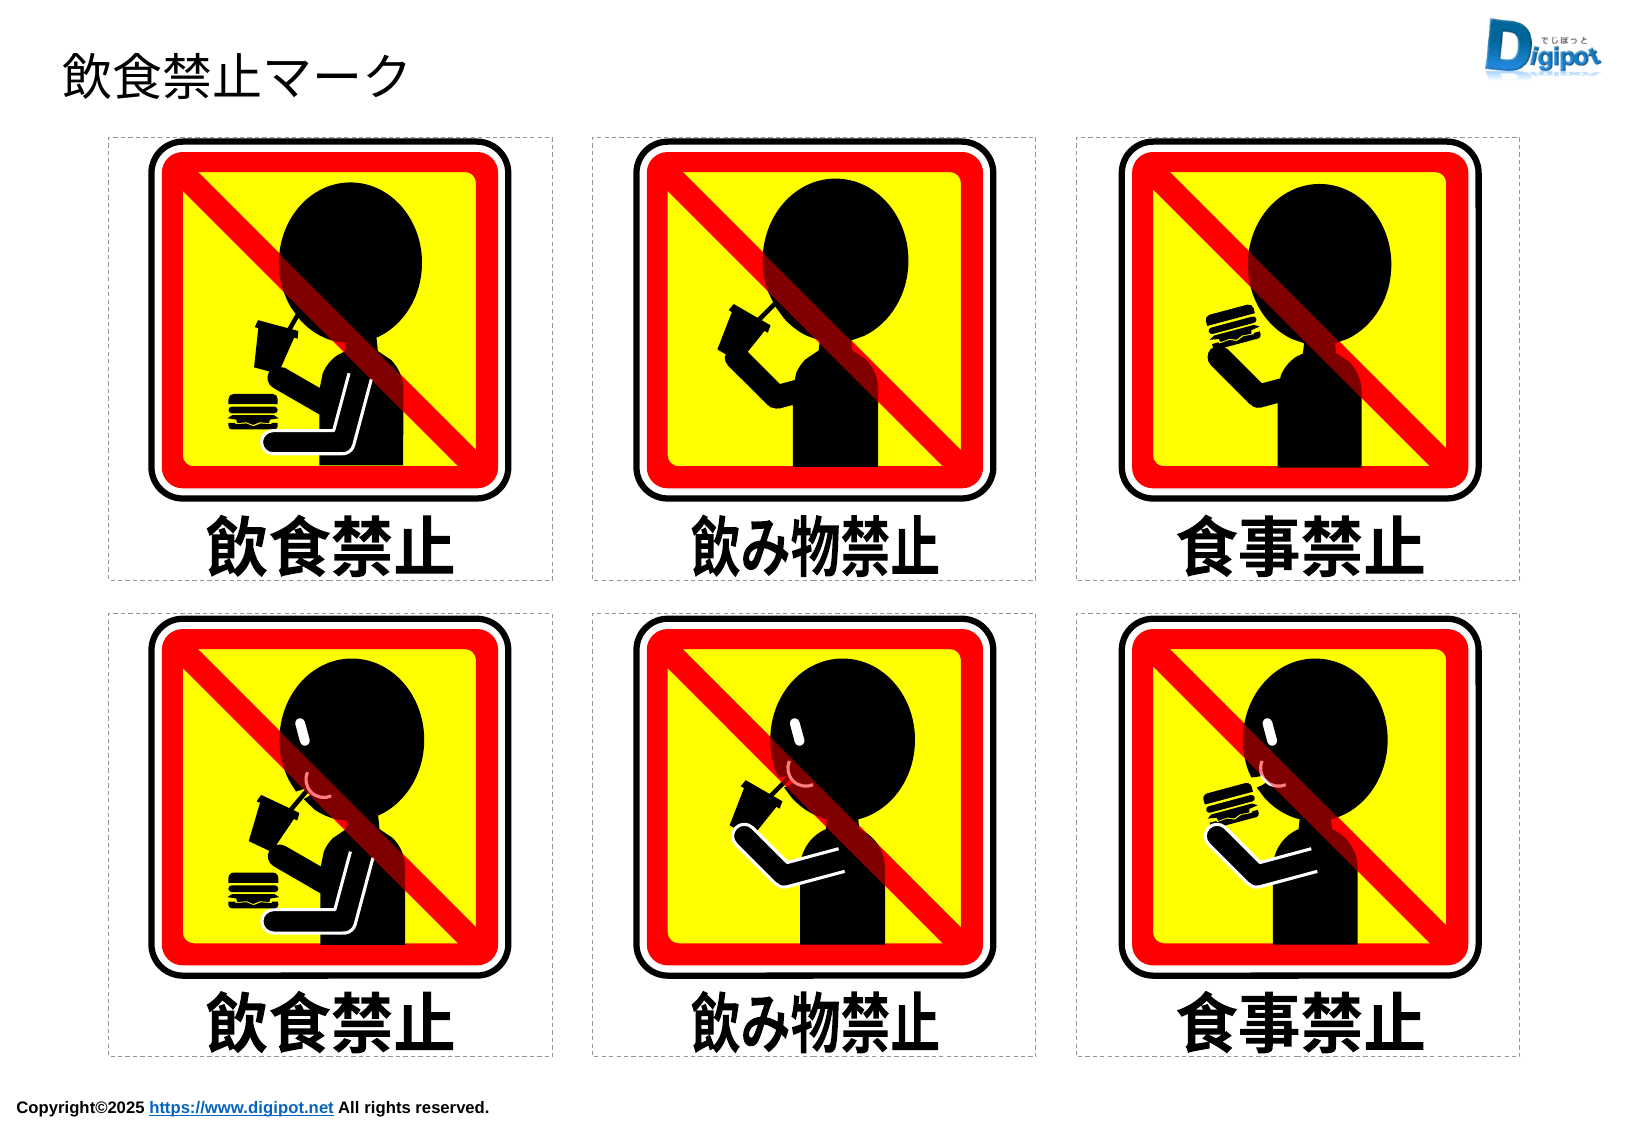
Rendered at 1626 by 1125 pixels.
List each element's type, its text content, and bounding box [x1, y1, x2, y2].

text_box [1121, 141, 1479, 578]
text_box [151, 141, 509, 578]
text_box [151, 618, 509, 1054]
picture [1485, 18, 1602, 82]
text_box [636, 618, 994, 1054]
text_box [636, 141, 994, 578]
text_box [1121, 618, 1479, 1054]
text_box 飲食禁止マーク [47, 38, 427, 113]
